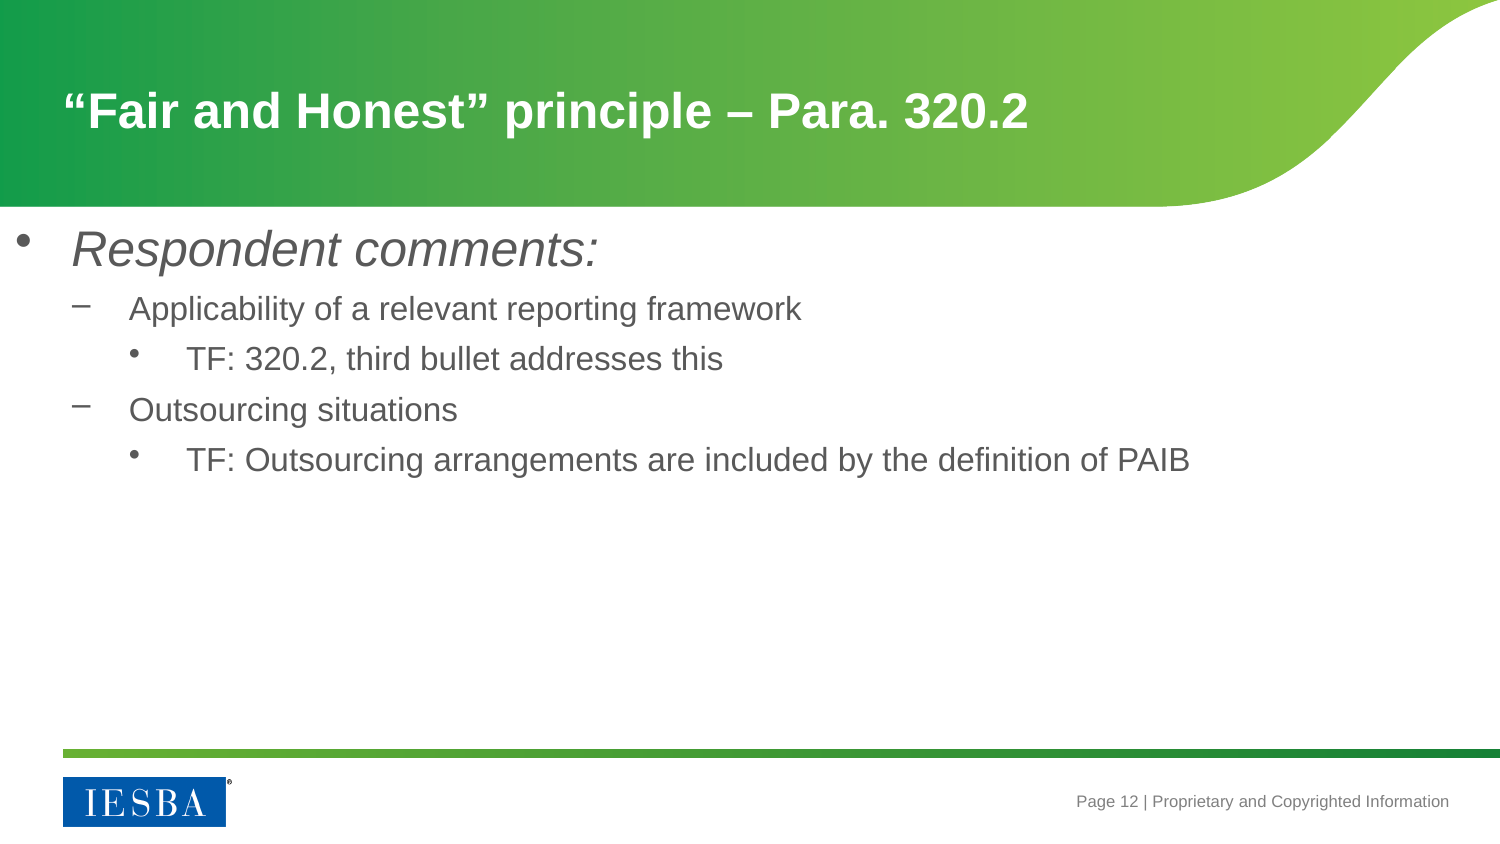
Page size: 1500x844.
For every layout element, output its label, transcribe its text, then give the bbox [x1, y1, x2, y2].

picture [0, 0, 1500, 207]
title “Fair and Honest” principle – Para. 320.2 [62, 75, 1300, 142]
picture [63, 777, 232, 827]
list Respondent comments: Applicability of a relevant reporting framework TF: 320.2, third bullet addresses this Outsourcing situations TF: Outsourcing arrangements are included by the definition of PAIB [0, 209, 1500, 747]
